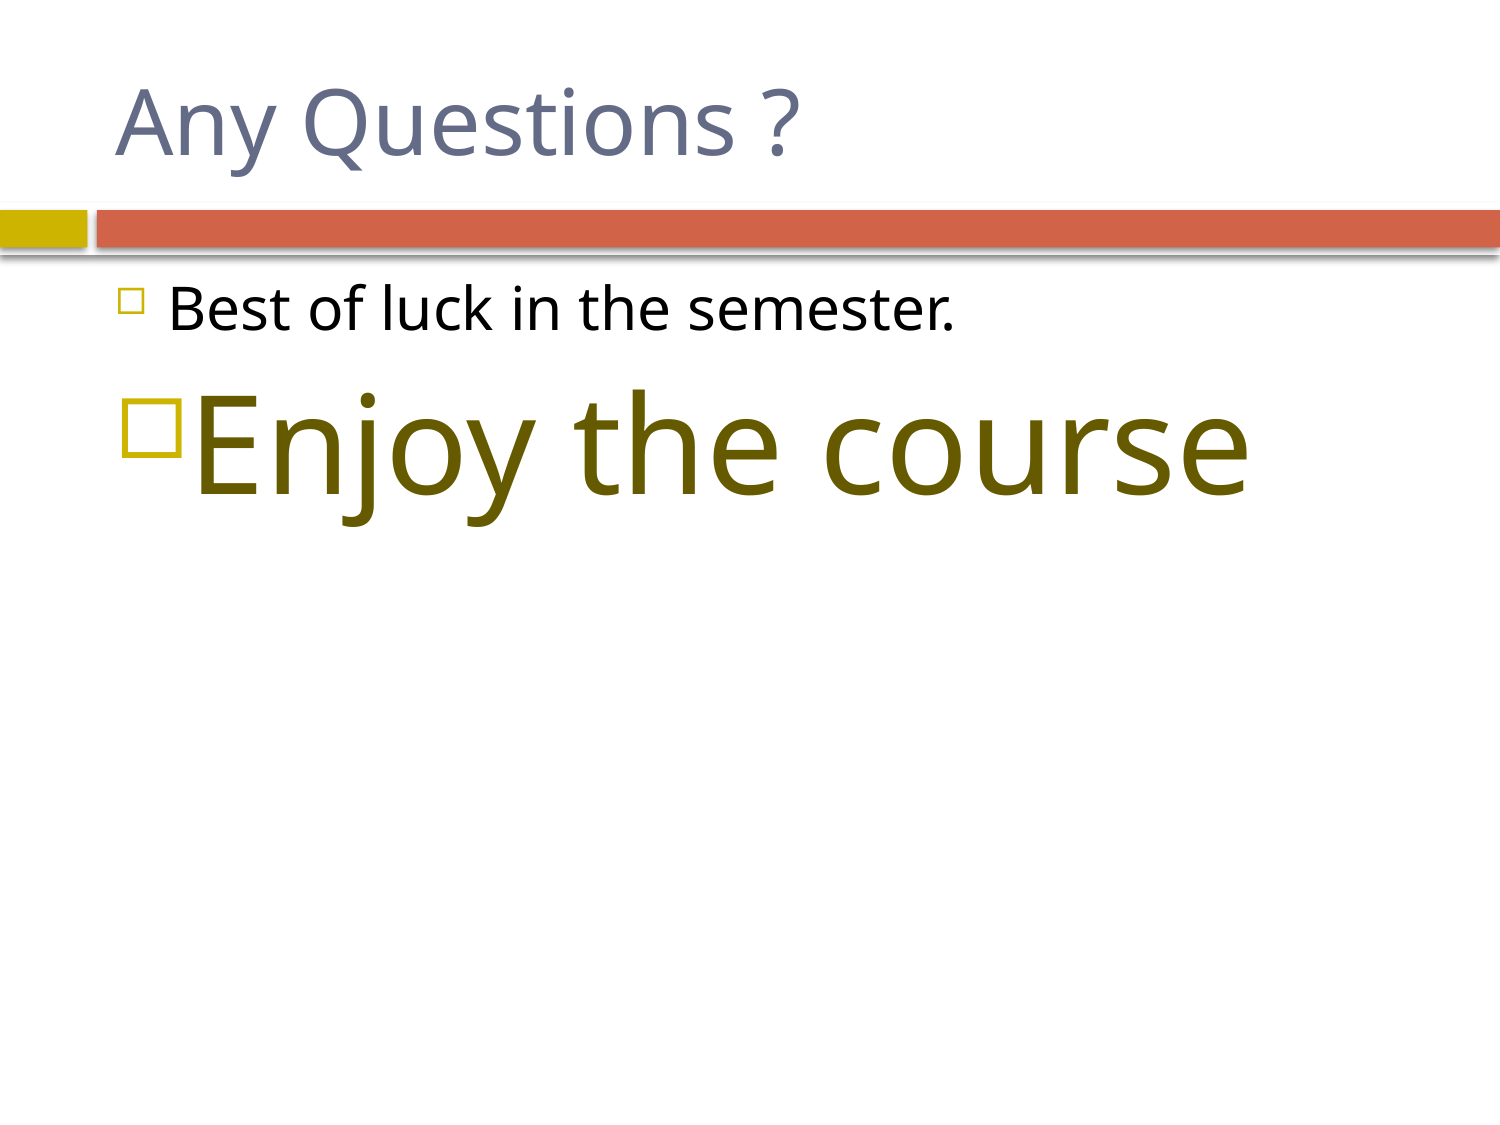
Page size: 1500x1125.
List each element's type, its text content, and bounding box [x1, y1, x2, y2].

list Best of luck in the semester. Enjoy the course [100, 262, 1438, 1000]
title Any Questions ? [100, 37, 1438, 200]
